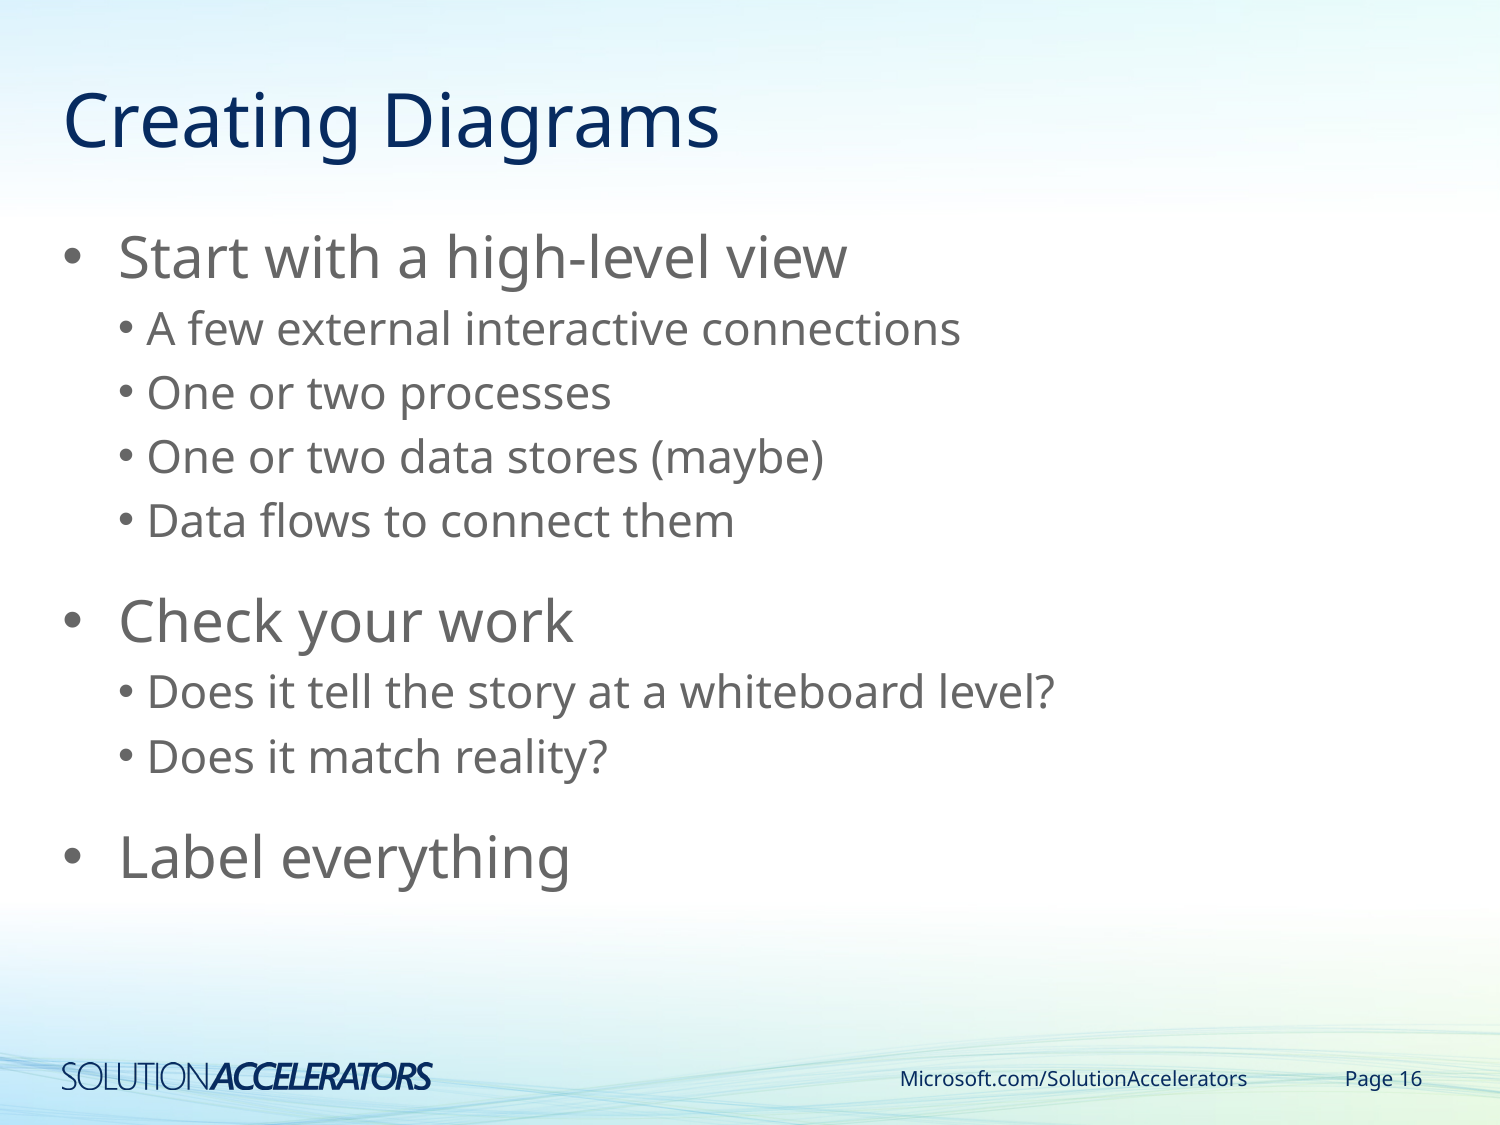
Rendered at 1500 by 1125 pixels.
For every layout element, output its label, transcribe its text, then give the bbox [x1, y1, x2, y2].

picture [0, 0, 1500, 1125]
list Start with a high-level view A few external interactive connections One or two processes One or two data stores (maybe) Data flows to connect them Check your work Does it tell the story at a whiteboard level? Does it match reality? Label everything [62, 220, 1438, 1025]
footer Microsoft.com/SolutionAccelerators [787, 1050, 1263, 1110]
slide_number Page 16 [1287, 1050, 1438, 1110]
title Creating Diagrams [62, 37, 1438, 163]
